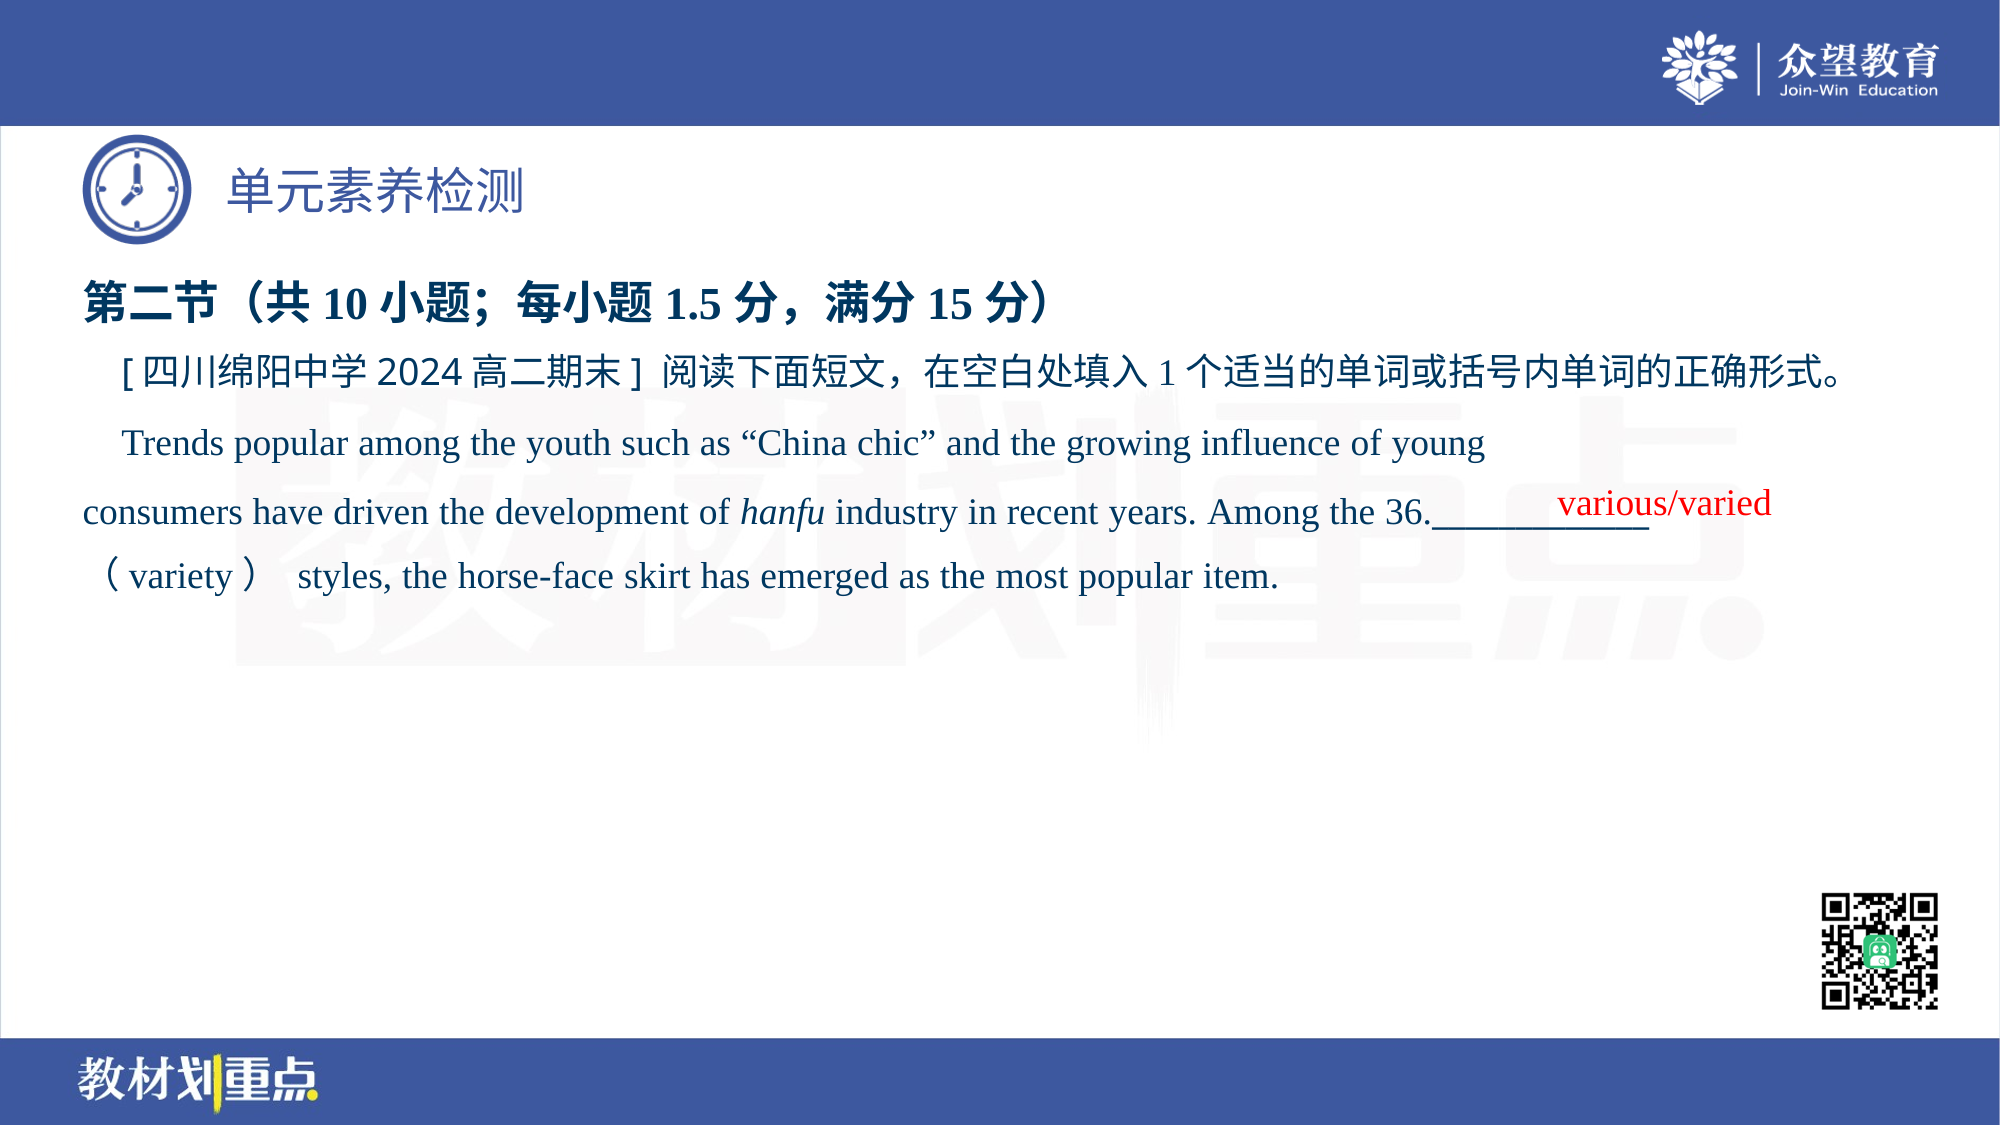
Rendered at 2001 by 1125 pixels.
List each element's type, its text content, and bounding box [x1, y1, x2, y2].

text_box various/varied [1543, 457, 1786, 516]
picture [0, 0, 2000, 1125]
text_box [四川绵阳中学2024高二期末] 阅读下面短文，在空白处填入1个适当的单词或括号内单词的正确形式。 [82, 328, 1863, 386]
text_box Trends popular among the youth such as “China chic” and the growing influence of young consumers have driven the development of hanfu industry in recent years. Among the 36._____________ （variety） styles, the horse-face skirt has emerged as the most popular item. [82, 394, 1817, 590]
text_box 第二节（共10小题；每小题1.5分，满分15分） [82, 247, 1817, 328]
